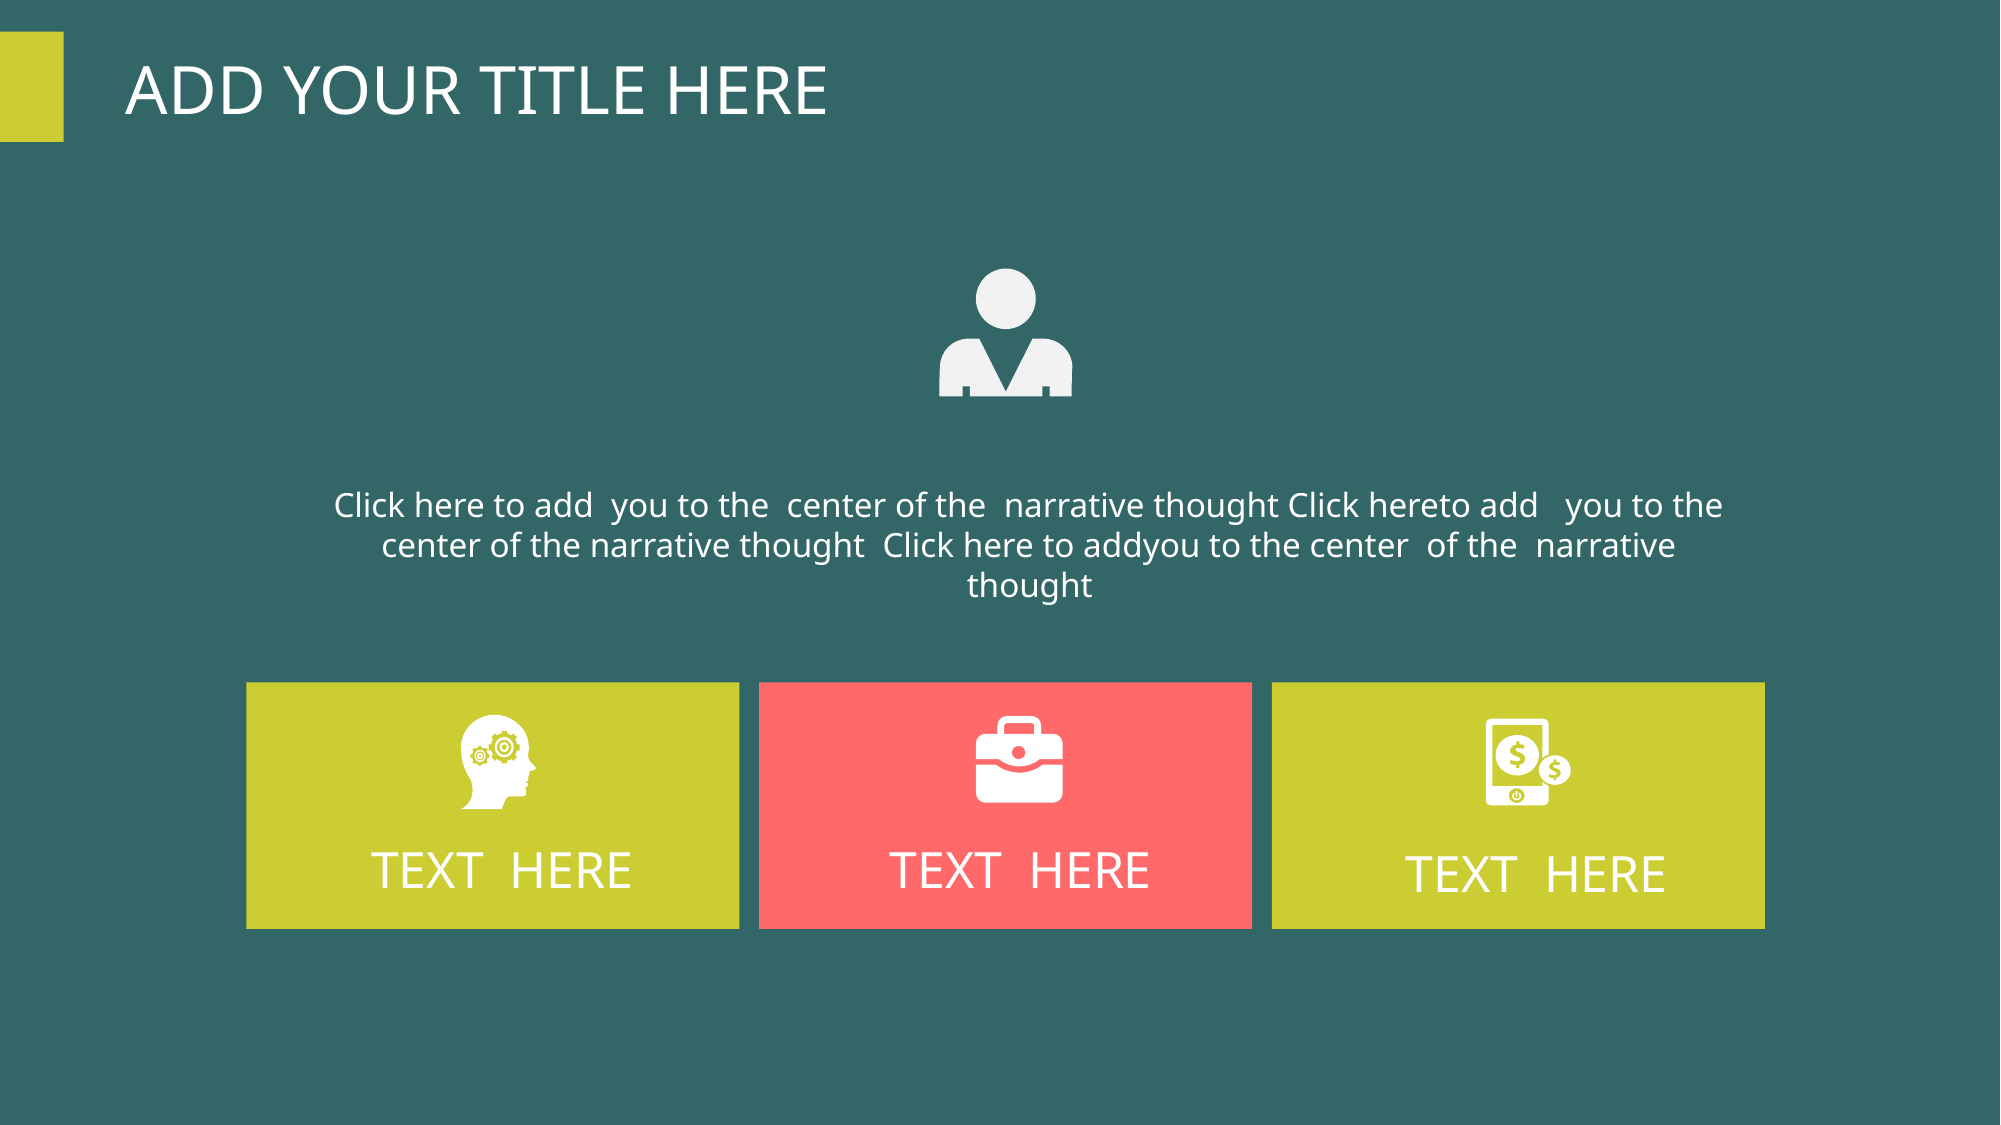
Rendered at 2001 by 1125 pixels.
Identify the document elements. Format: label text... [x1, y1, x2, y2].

text_box [0, 31, 65, 143]
text_box Click here to add you to the center of the narrative thought Click hereto add you to the center of the narrative thought Click here to addyou to the center of the narrative thought [305, 476, 1755, 612]
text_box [939, 268, 1073, 397]
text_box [1271, 682, 1766, 929]
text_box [759, 682, 1253, 929]
text_box ADD YOUR TITLE HERE [80, 40, 846, 136]
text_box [246, 682, 740, 929]
